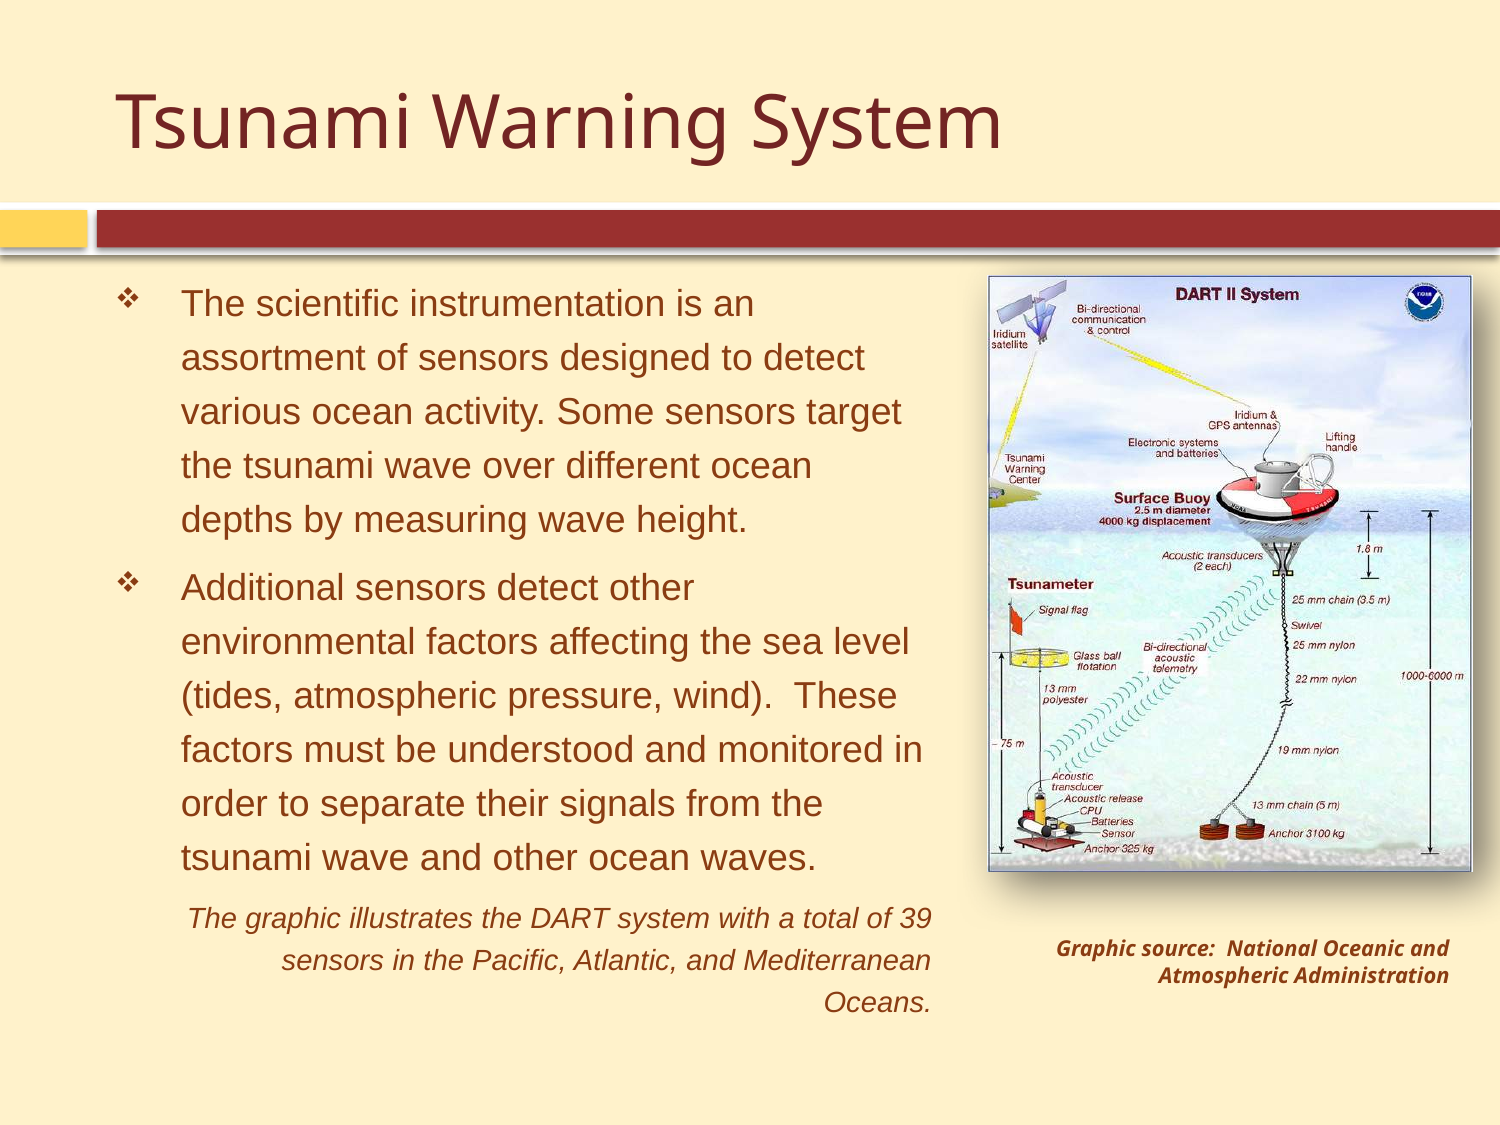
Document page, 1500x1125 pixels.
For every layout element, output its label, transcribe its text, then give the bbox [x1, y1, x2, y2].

text_box Graphic source: National Oceanic and Atmospheric Administration [1014, 927, 1465, 995]
list The scientific instrumentation is an assortment of sensors designed to detect various ocean activity. Some sensors target the tsunami wave over different ocean depths by measuring wave height. Additional sensors detect other environmental factors affecting the sea level (tides, atmospheric pressure, wind). These factors must be understood and monitored in order to separate their signals from the tsunami wave and other ocean waves. The graphic illustrates the DART system with a total of 39 sensors in the Pacific, Atlantic, and Mediterranean Oceans. [100, 262, 948, 1034]
title Tsunami Warning System [100, 37, 1438, 200]
picture [987, 275, 1473, 872]
